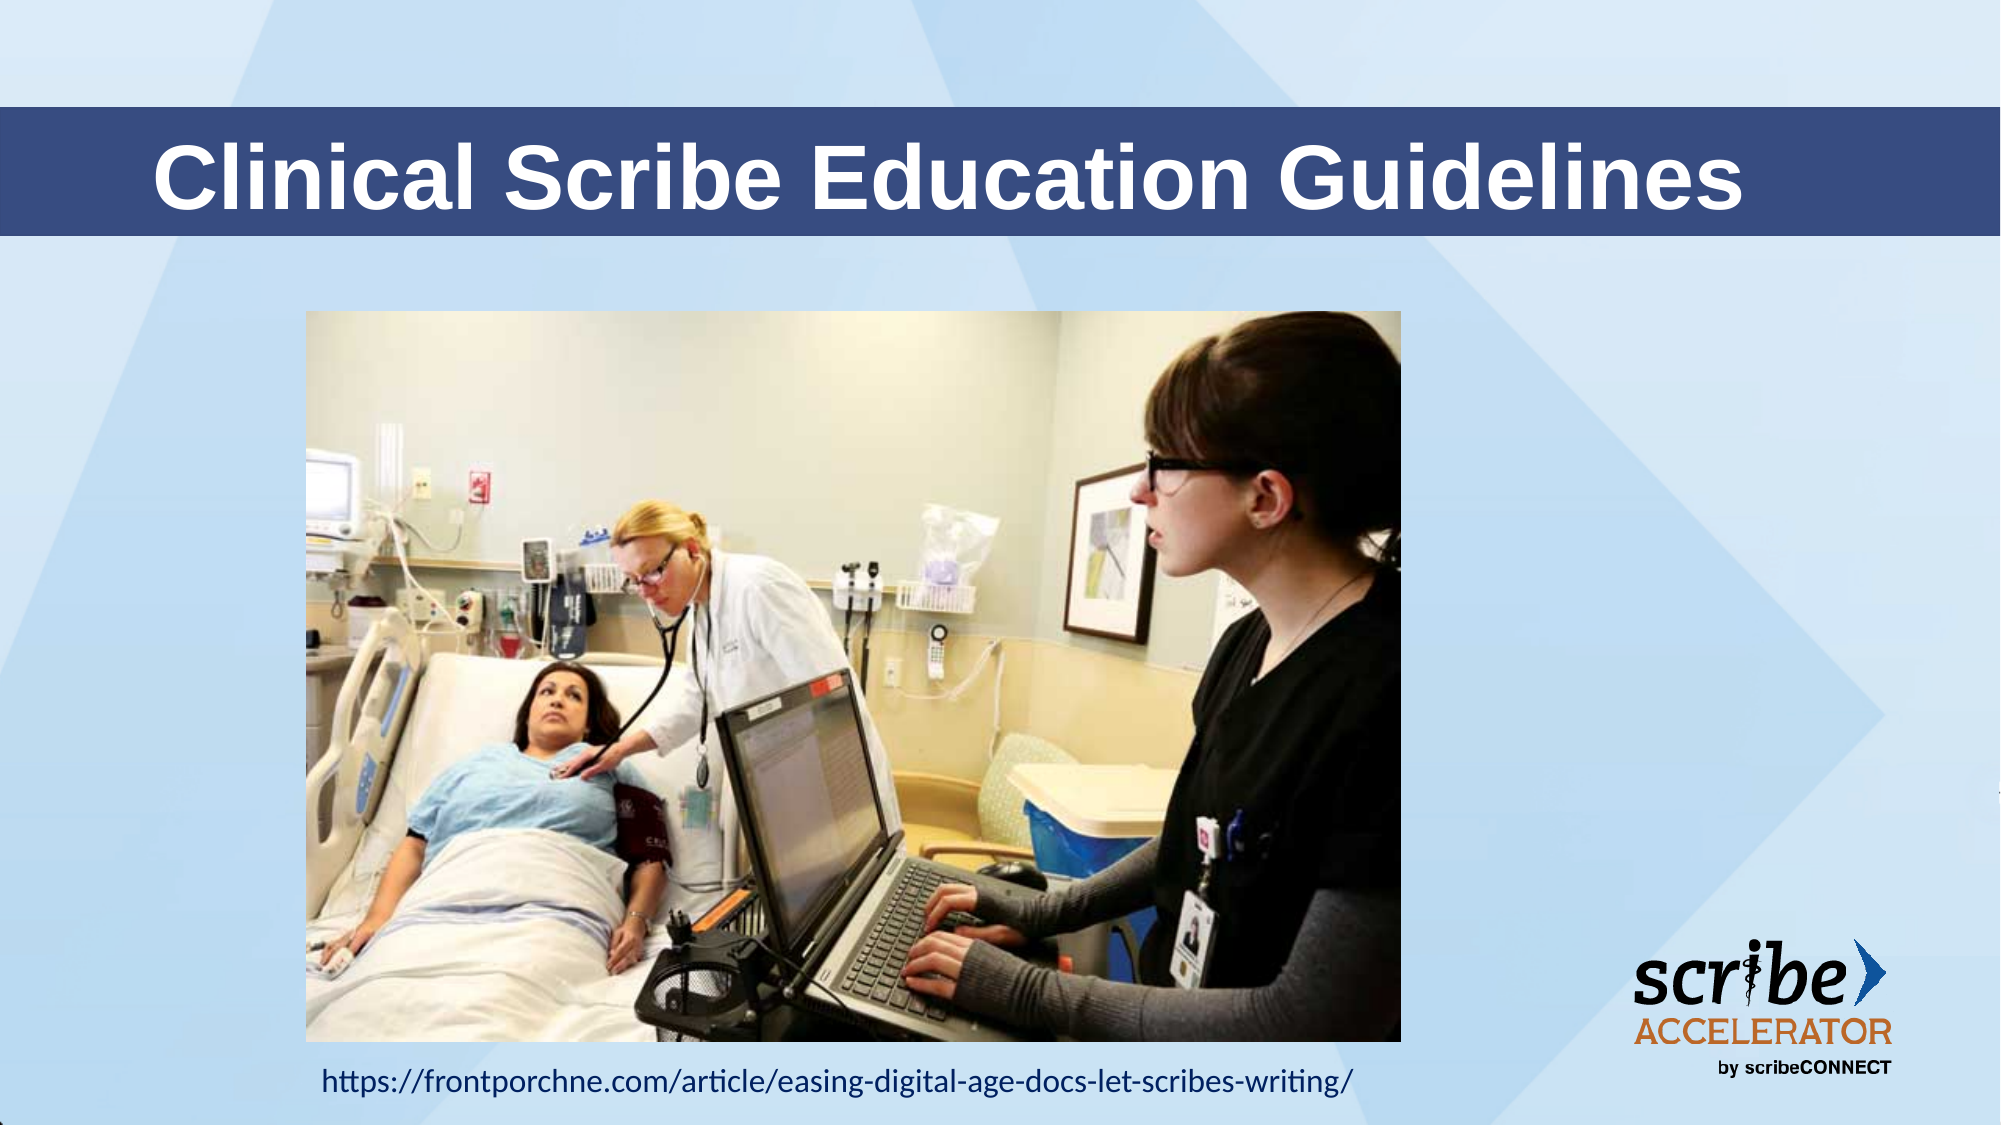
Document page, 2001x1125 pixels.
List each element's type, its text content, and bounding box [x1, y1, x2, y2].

text_box [1759, 956, 2000, 1125]
title Clinical Scribe Education Guidelines [137, 70, 1863, 289]
picture [0, 236, 2001, 1125]
picture [0, 0, 2001, 107]
text_box https://frontporchne.com/article/easing-digital-age-docs-let-scribes-writing/ [306, 1051, 1451, 1107]
